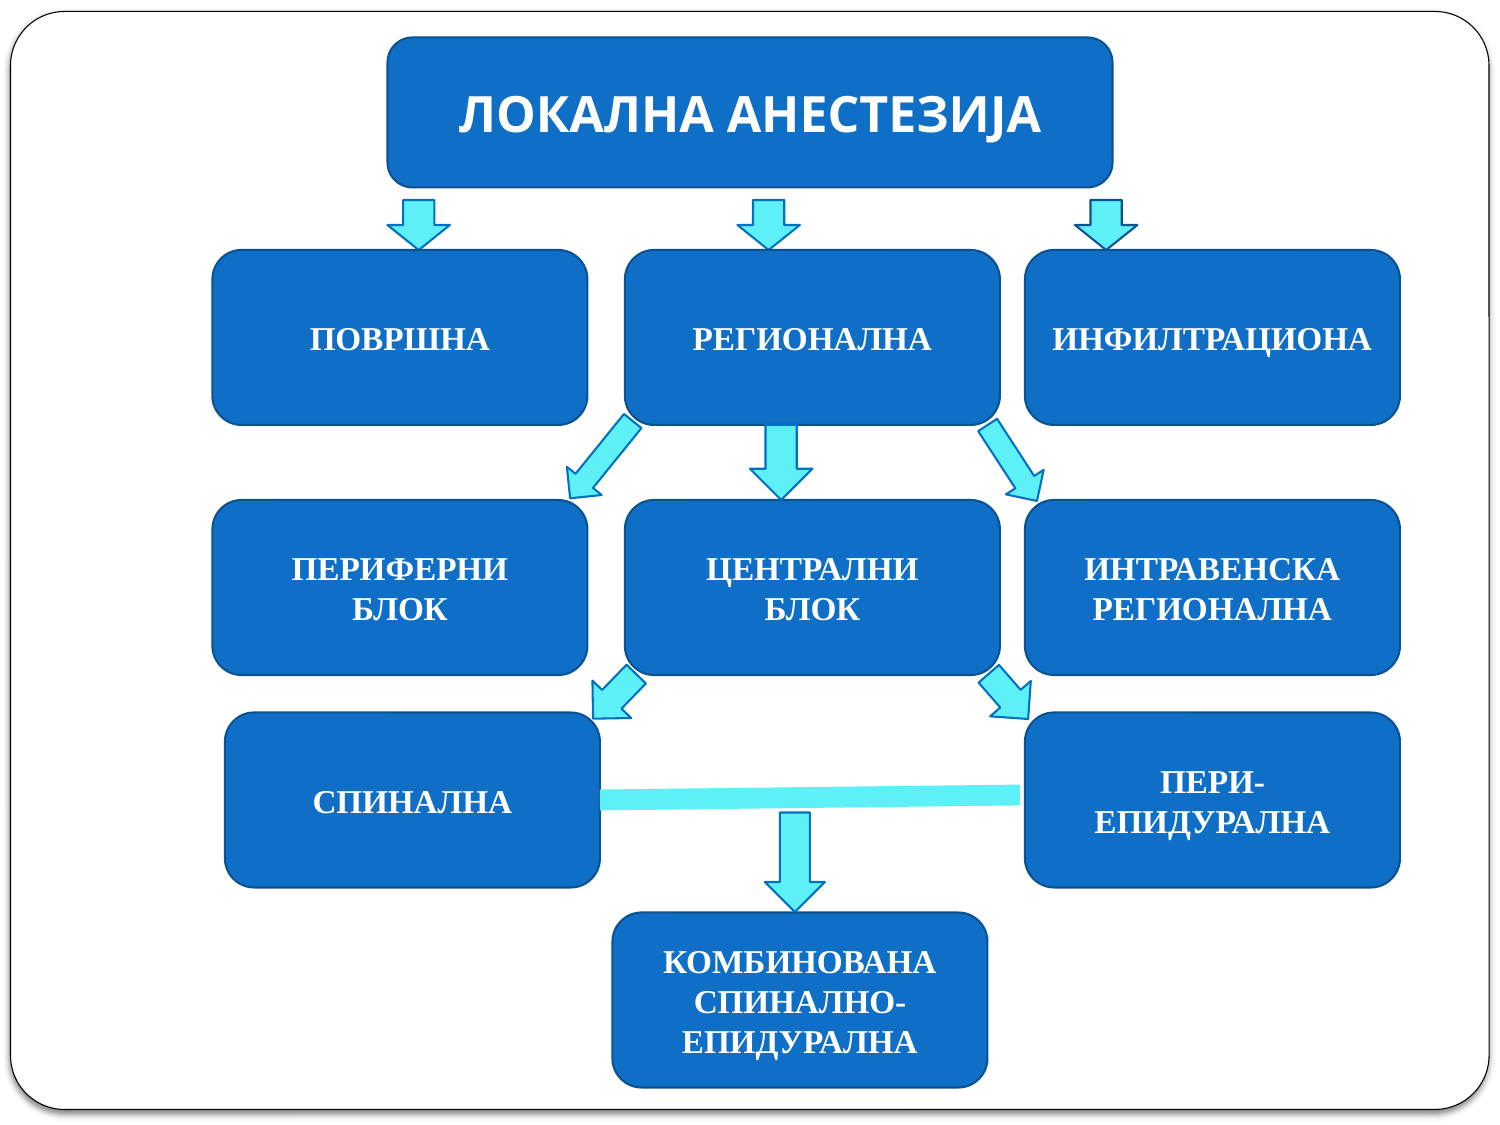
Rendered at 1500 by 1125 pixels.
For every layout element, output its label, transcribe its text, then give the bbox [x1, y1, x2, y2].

text_box [591, 663, 647, 720]
text_box [977, 664, 1032, 721]
text_box ИНТРАВЕНСКА РЕГИОНАЛНА [1023, 498, 1401, 677]
text_box ПОВРШНА [211, 248, 589, 426]
text_box [736, 198, 801, 248]
text_box ПЕРИ-ЕПИДУРАЛНА [1023, 711, 1401, 889]
text_box ПЕРИФЕРНИ БЛОК [211, 498, 589, 677]
text_box ЛОКАЛНА АНЕСТЕЗИЈА [386, 36, 1114, 189]
text_box СПИНАЛНА [223, 711, 601, 889]
text_box ИНФИЛТРАЦИОНА [1023, 248, 1401, 426]
text_box [1073, 198, 1139, 251]
text_box [386, 198, 451, 248]
text_box РЕГИОНАЛНА [623, 248, 1001, 426]
text_box [763, 811, 826, 913]
text_box ЦЕНТРАЛНИ БЛОК [623, 498, 1001, 677]
text_box [565, 413, 643, 500]
text_box КОМБИНОВАНА СПИНАЛНО-ЕПИДУРАЛНА [611, 911, 989, 1089]
text_box [748, 423, 814, 501]
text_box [599, 794, 1021, 801]
text_box [977, 417, 1045, 502]
